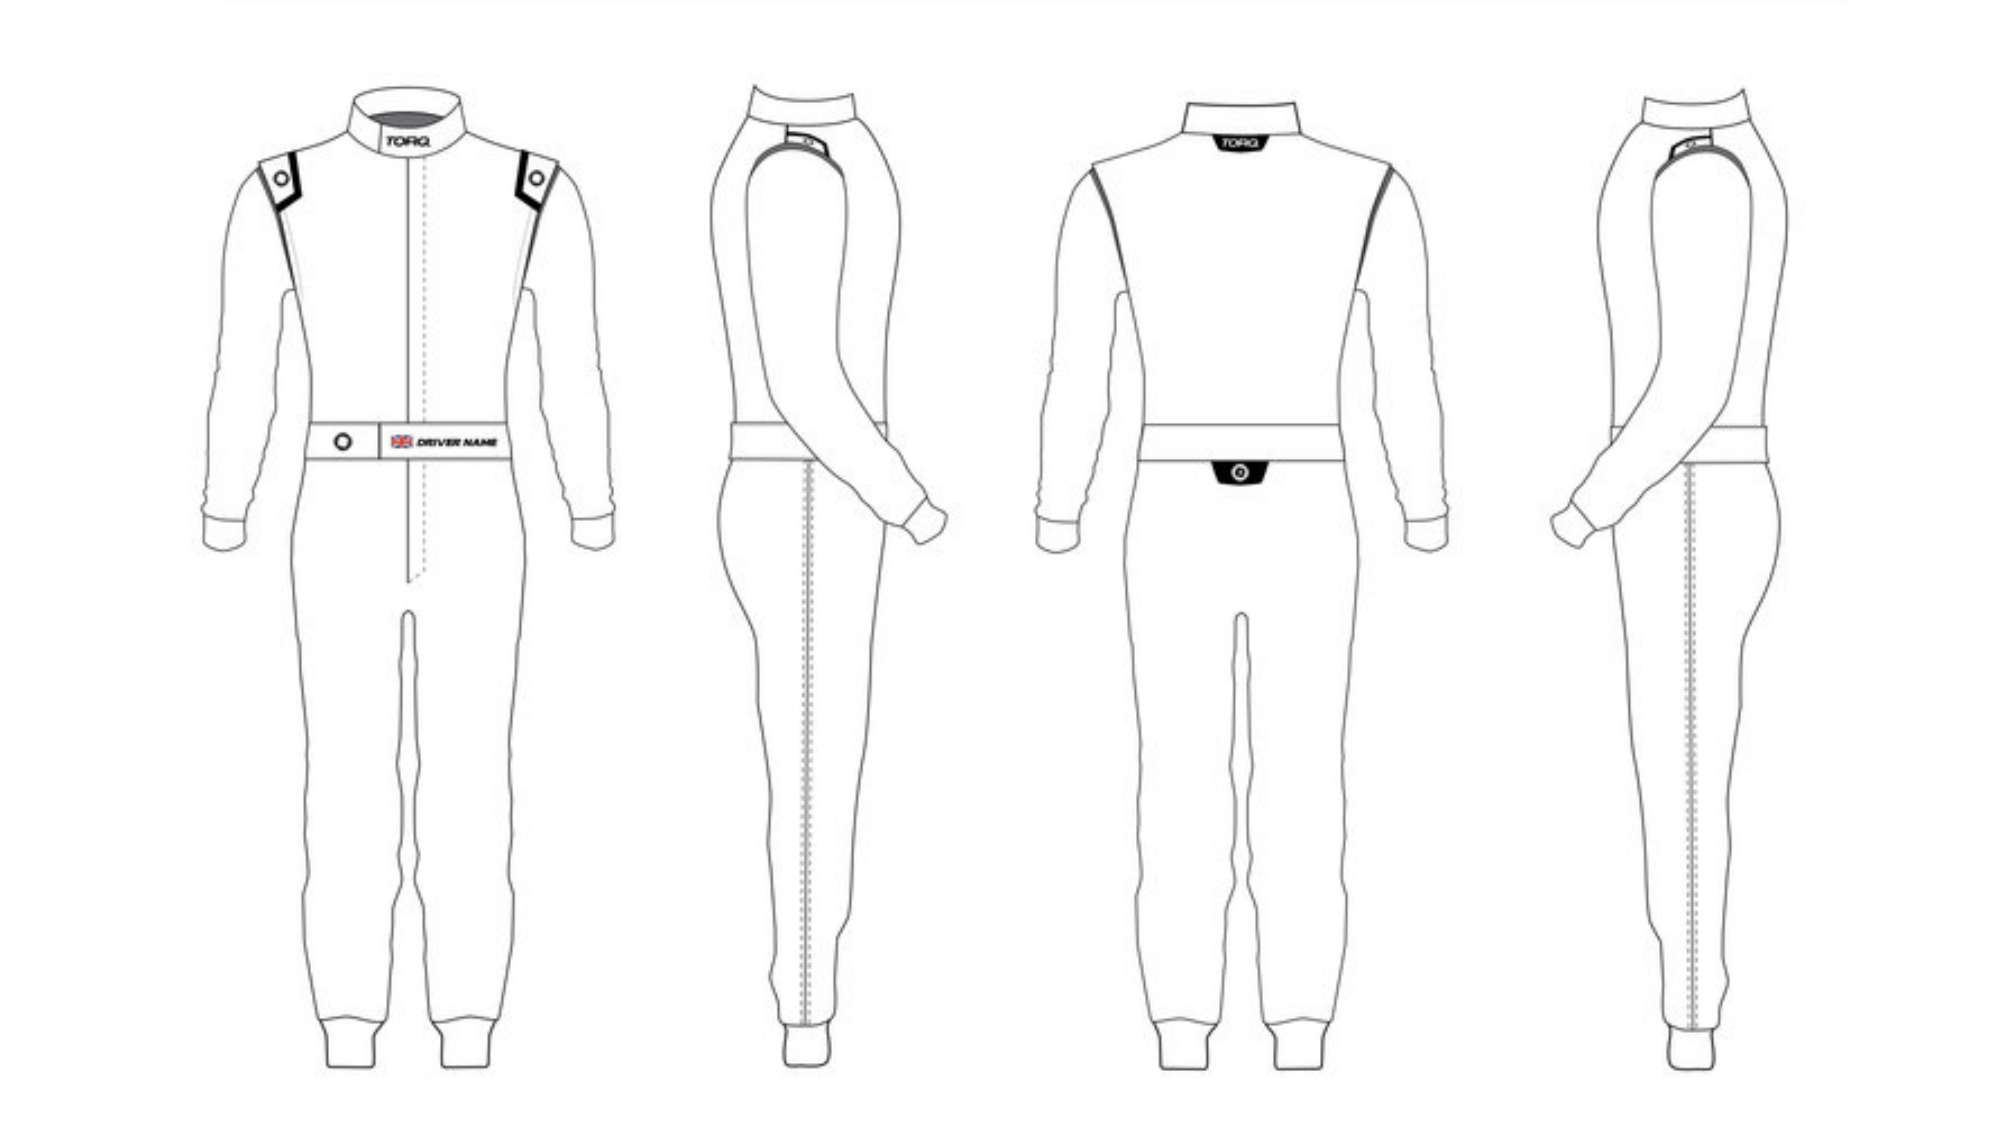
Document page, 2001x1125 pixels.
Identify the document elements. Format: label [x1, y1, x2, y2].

picture [152, 0, 1848, 1119]
